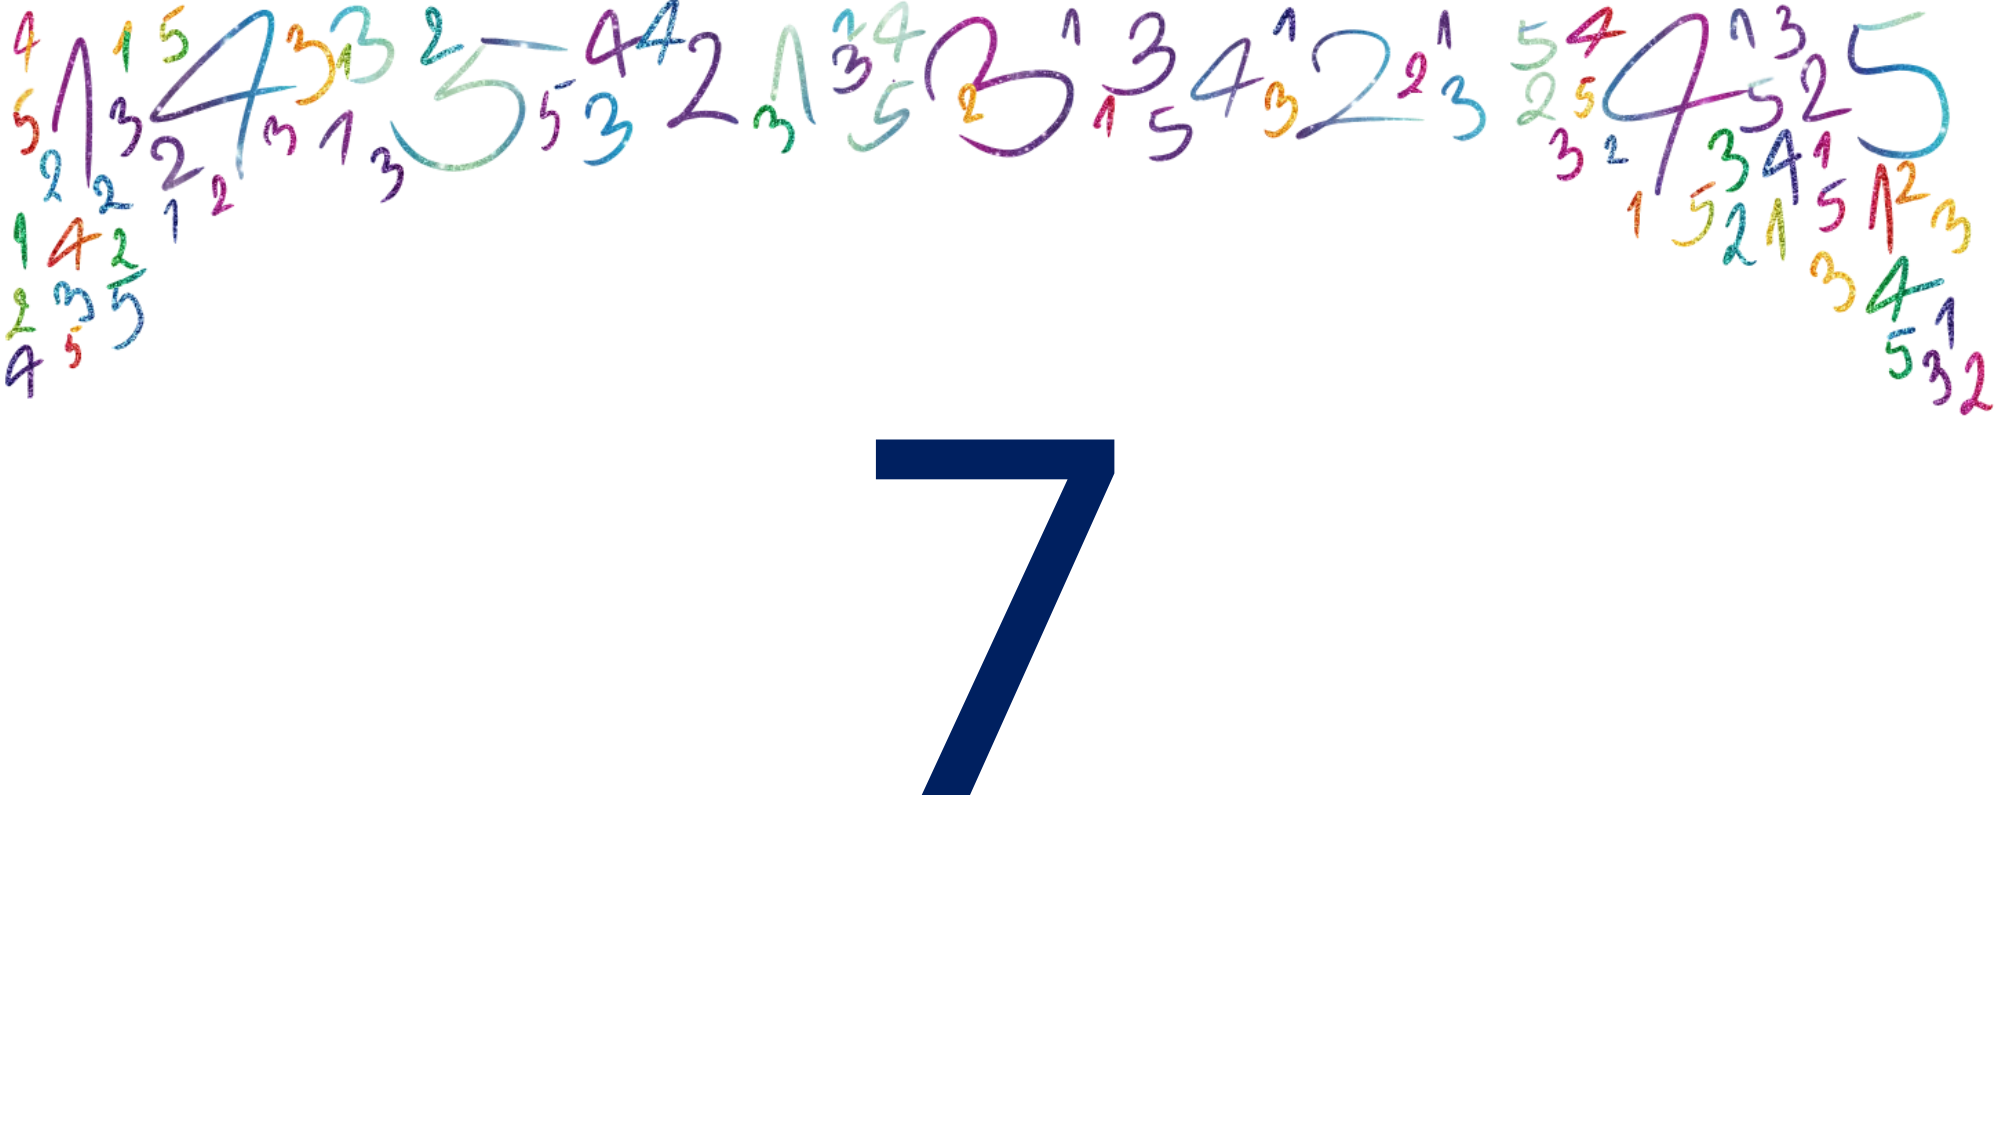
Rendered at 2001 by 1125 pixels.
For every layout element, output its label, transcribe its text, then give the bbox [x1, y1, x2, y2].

text_box 7 [840, 290, 1160, 903]
picture [0, 0, 2001, 1125]
